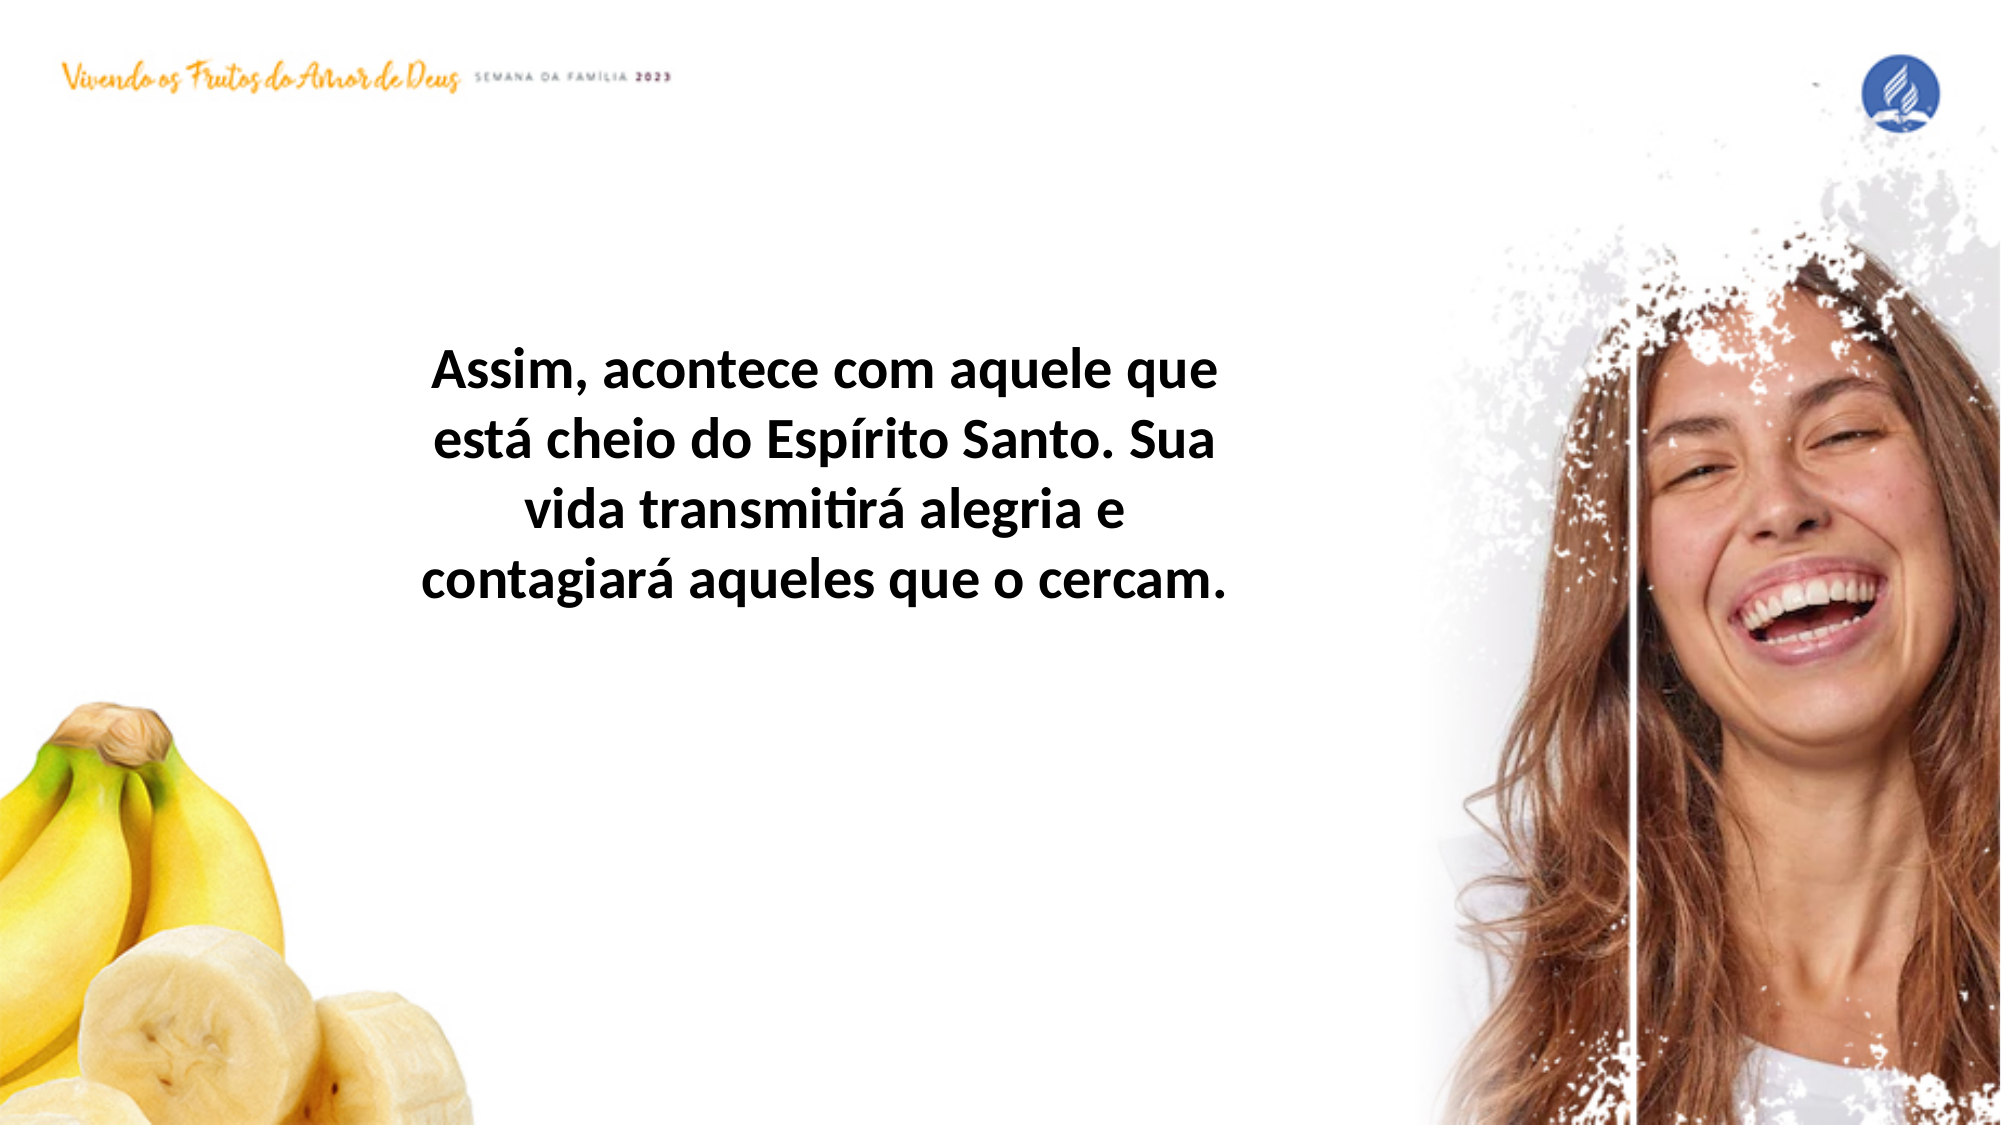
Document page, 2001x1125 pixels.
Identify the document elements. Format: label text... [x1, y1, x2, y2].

text_box Assim, acontece com aquele que está cheio do Espírito Santo. Sua vida transmitirá alegria e contagiará aqueles que o cercam. [374, 323, 1283, 618]
picture [0, 0, 2001, 1125]
